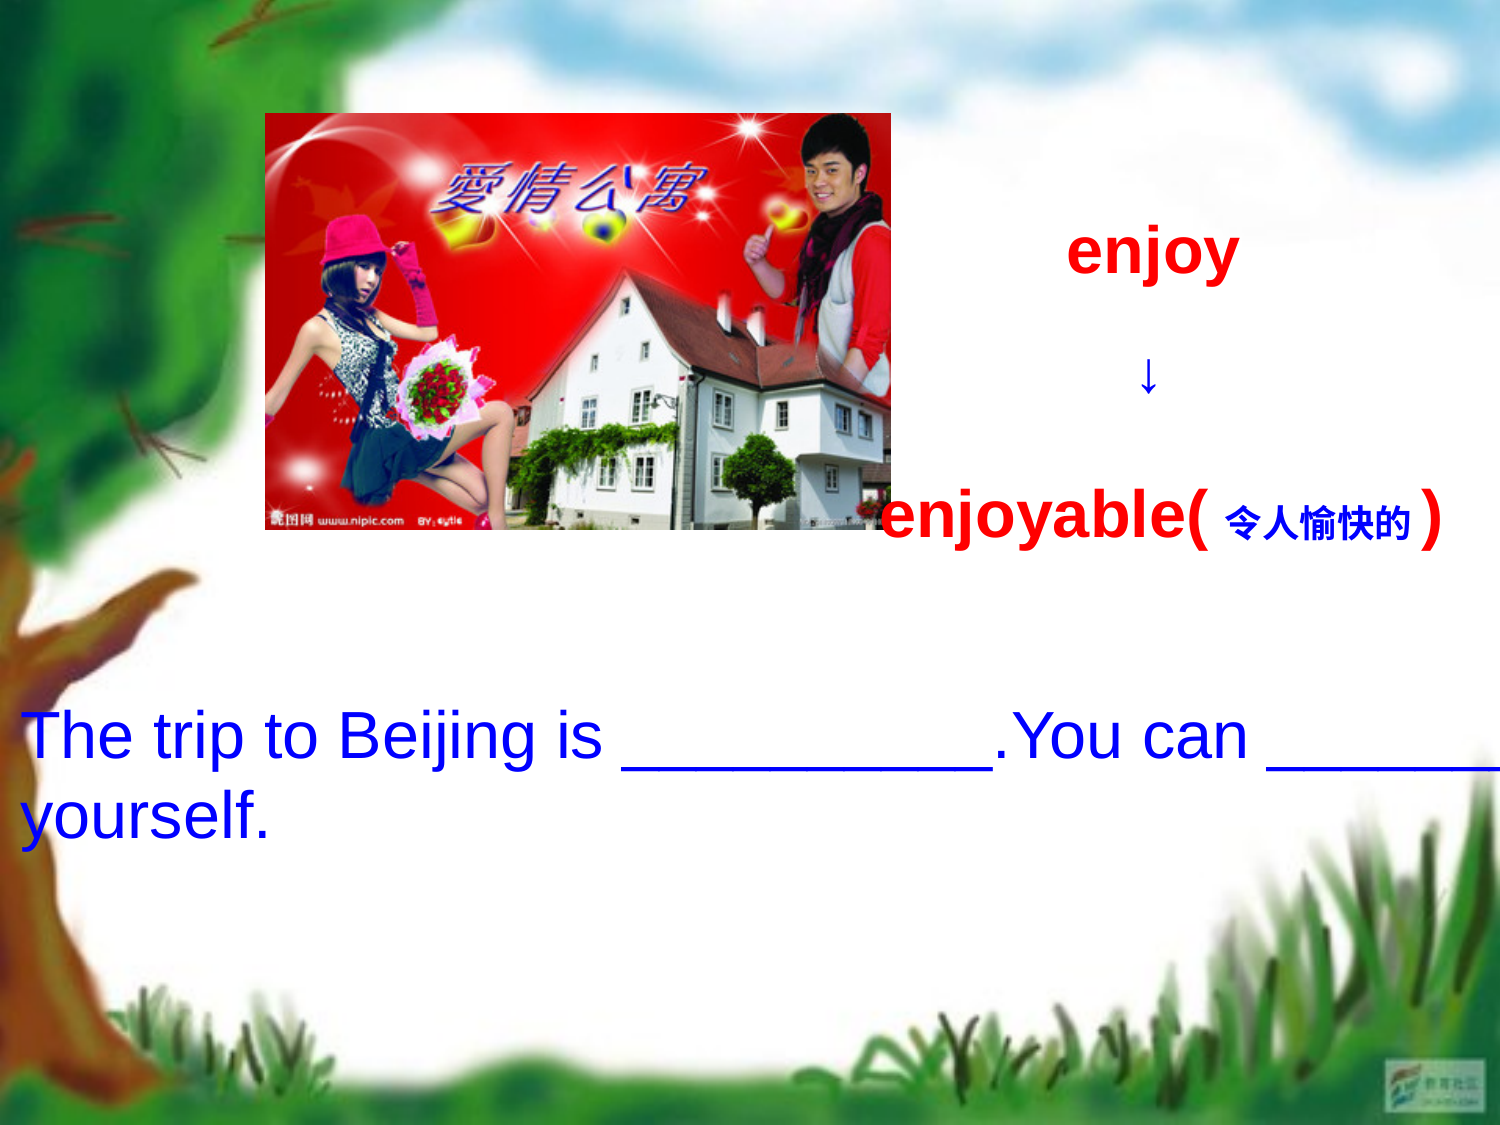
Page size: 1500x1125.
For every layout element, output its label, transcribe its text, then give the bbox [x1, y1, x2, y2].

text_box enjoy [1052, 199, 1256, 295]
text_box ↓ [1119, 326, 1179, 411]
picture [0, 0, 1500, 1125]
text_box The trip to Beijing is __________.You can _______ yourself. [5, 684, 1500, 859]
text_box enjoyable(令人愉快的) [864, 463, 1459, 558]
